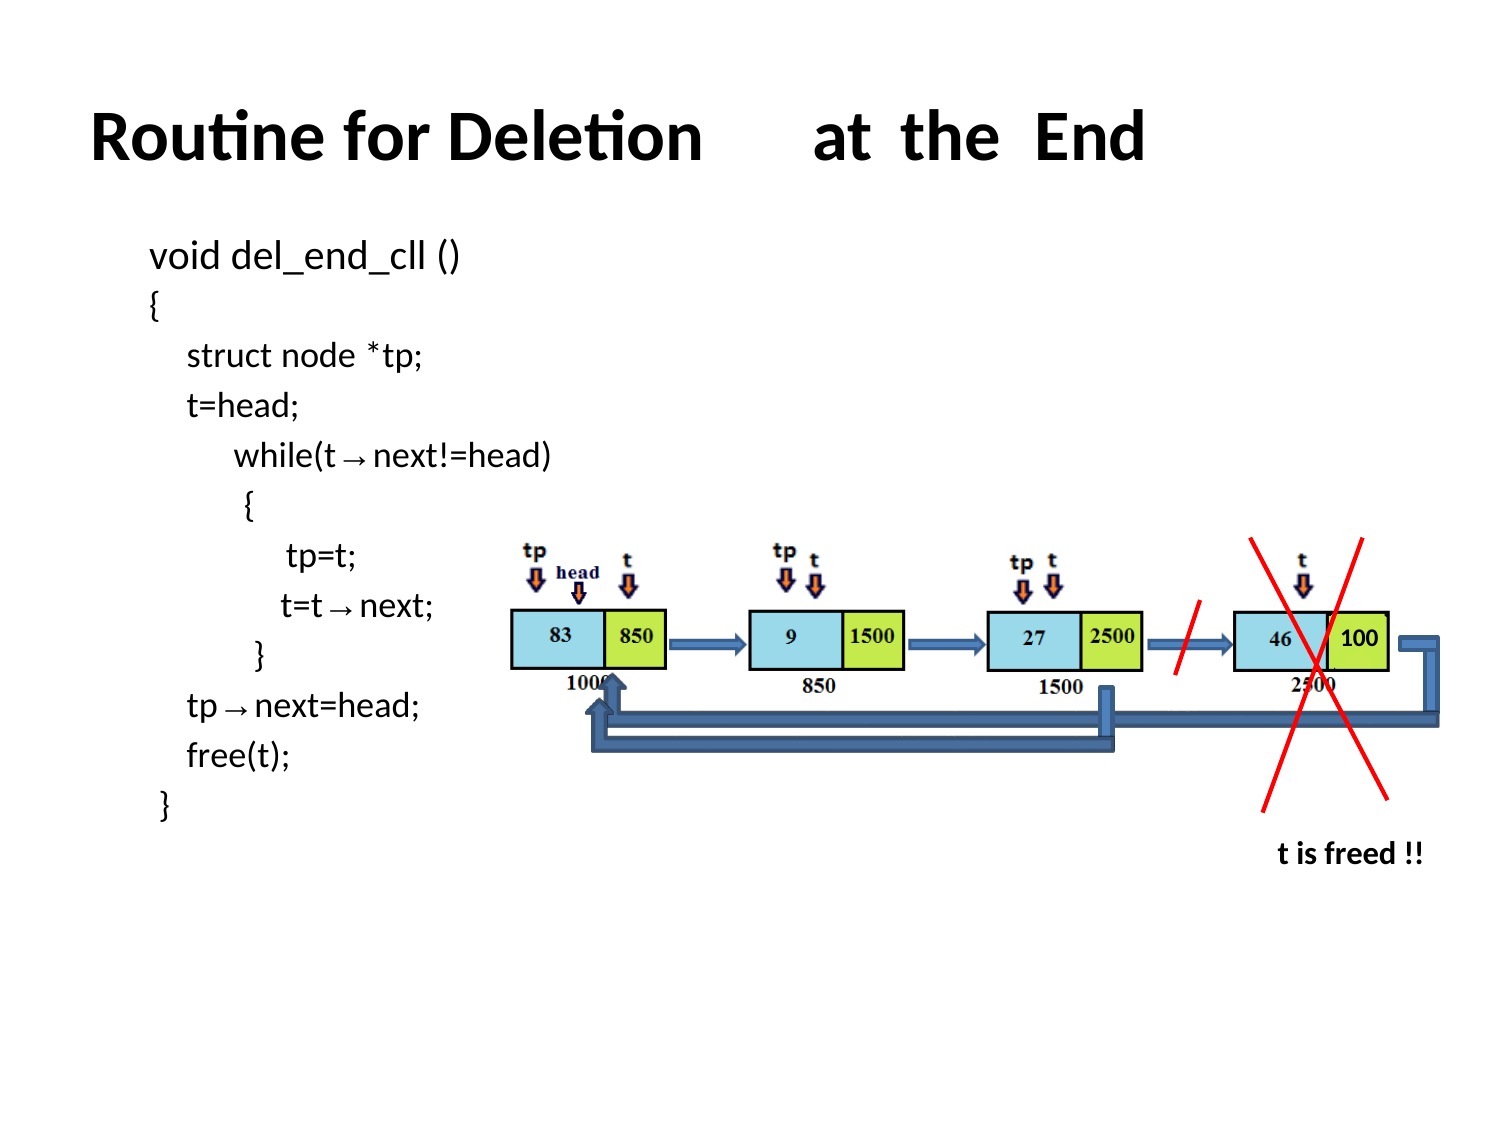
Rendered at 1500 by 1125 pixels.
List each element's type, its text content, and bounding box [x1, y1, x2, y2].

text_box [999, 549, 1039, 608]
text_box [1039, 549, 1068, 604]
text_box [1400, 637, 1438, 650]
text_box at [810, 102, 896, 190]
text_box [808, 697, 1115, 753]
text_box [808, 549, 830, 604]
text_box End [1032, 102, 1180, 190]
text_box [808, 562, 1316, 672]
text_box [1400, 650, 1425, 713]
text_box Routine for Deletion void del_end_cll () { struct node *tp; t=head; while(t→next!=head) { tp=t; t=t→next; } tp→next=head; free(t); } [87, 102, 808, 835]
text_box [808, 672, 1313, 728]
text_box [1287, 549, 1318, 604]
text_box [1321, 672, 1440, 728]
text_box [1264, 562, 1353, 663]
text_box [1100, 687, 1113, 751]
text_box [1294, 672, 1349, 728]
text_box 100 [1338, 623, 1391, 657]
text_box [1317, 562, 1397, 672]
text_box the [898, 102, 1031, 190]
text_box [1425, 650, 1438, 713]
text_box t is freed !! [1275, 837, 1456, 879]
